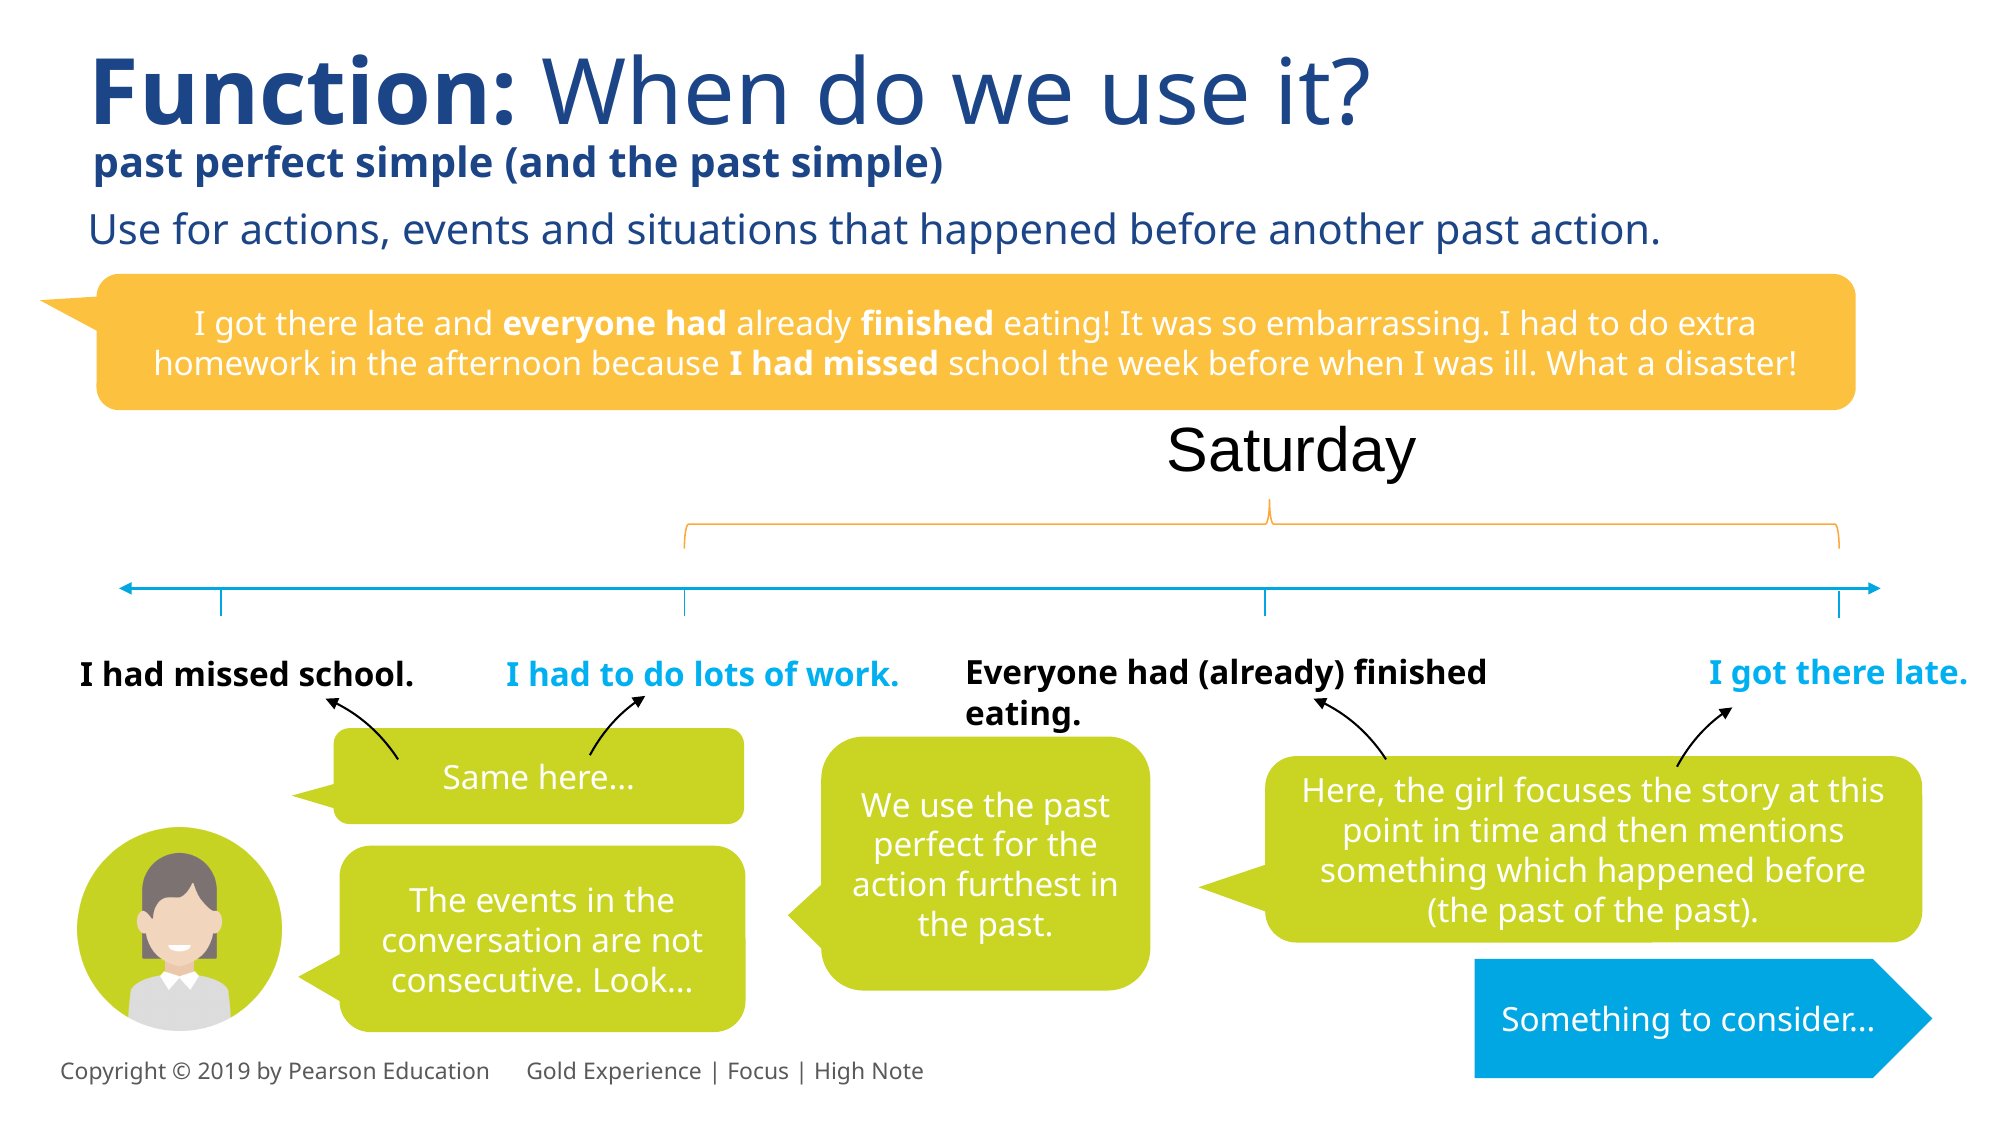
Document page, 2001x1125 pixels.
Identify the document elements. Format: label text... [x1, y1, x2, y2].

text_box We use the past perfect for the action furthest in the past. [785, 734, 1153, 993]
text_box I had missed school. [65, 646, 430, 701]
picture [77, 827, 282, 1031]
text_box I had to do lots of work. [491, 645, 915, 701]
text_box [285, 698, 399, 858]
text_box Everyone had (already) finished eating. [950, 644, 1621, 739]
text_box Use for actions, events and situations that happened before another past action. [61, 201, 1756, 322]
text_box [1676, 707, 1800, 862]
text_box Saturday [1151, 401, 1432, 491]
text_box The events in the conversation are not consecutive. Look… [296, 843, 748, 1035]
text_box [1268, 698, 1387, 861]
text_box past perfect simple (and the past simple) [77, 134, 1051, 201]
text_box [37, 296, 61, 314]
text_box Same here… [659, 725, 747, 827]
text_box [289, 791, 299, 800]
text_box Here, the girl focuses the story at this point in time and then mentions something which happened before (the past of the past). [1196, 753, 1925, 945]
text_box I got there late and everyone had already finished eating! It was so embarrassing. I had to do extra homework in the afternoon because I had missed school the week before when I was ill. What a disaster! [75, 271, 1858, 413]
text_box [589, 695, 713, 850]
text_box Something to consider… [1472, 956, 1935, 1081]
text_box I got there late. [1694, 644, 1984, 700]
footer Copyright © 2019 by Pearson Education Gold Experience | Focus | High Note [45, 1040, 1084, 1101]
text_box Same here… [333, 725, 681, 827]
title Function: When do we use it? [73, 37, 1879, 253]
text_box [683, 498, 1840, 549]
